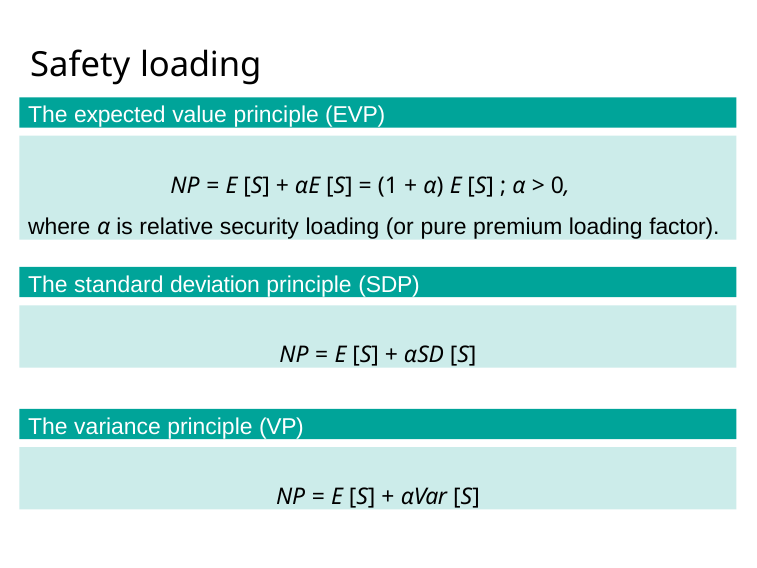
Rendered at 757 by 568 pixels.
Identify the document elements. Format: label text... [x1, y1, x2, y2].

title Safety loading [28, 12, 681, 97]
text_box The standard deviation principle (SDP) [19, 266, 737, 298]
text_box The variance principle (VP) [19, 408, 737, 440]
text_box The expected value principle (EVP) [19, 97, 737, 128]
text_box NP = E [S] + αE [S] = (1 + α) E [S] ; α > 0, where α is relative security loading (or pure premium loading factor). [19, 135, 737, 240]
text_box NP = E [S] + αSD [S] [19, 305, 737, 368]
text_box NP = E [S] + αVar [S] [19, 447, 737, 510]
